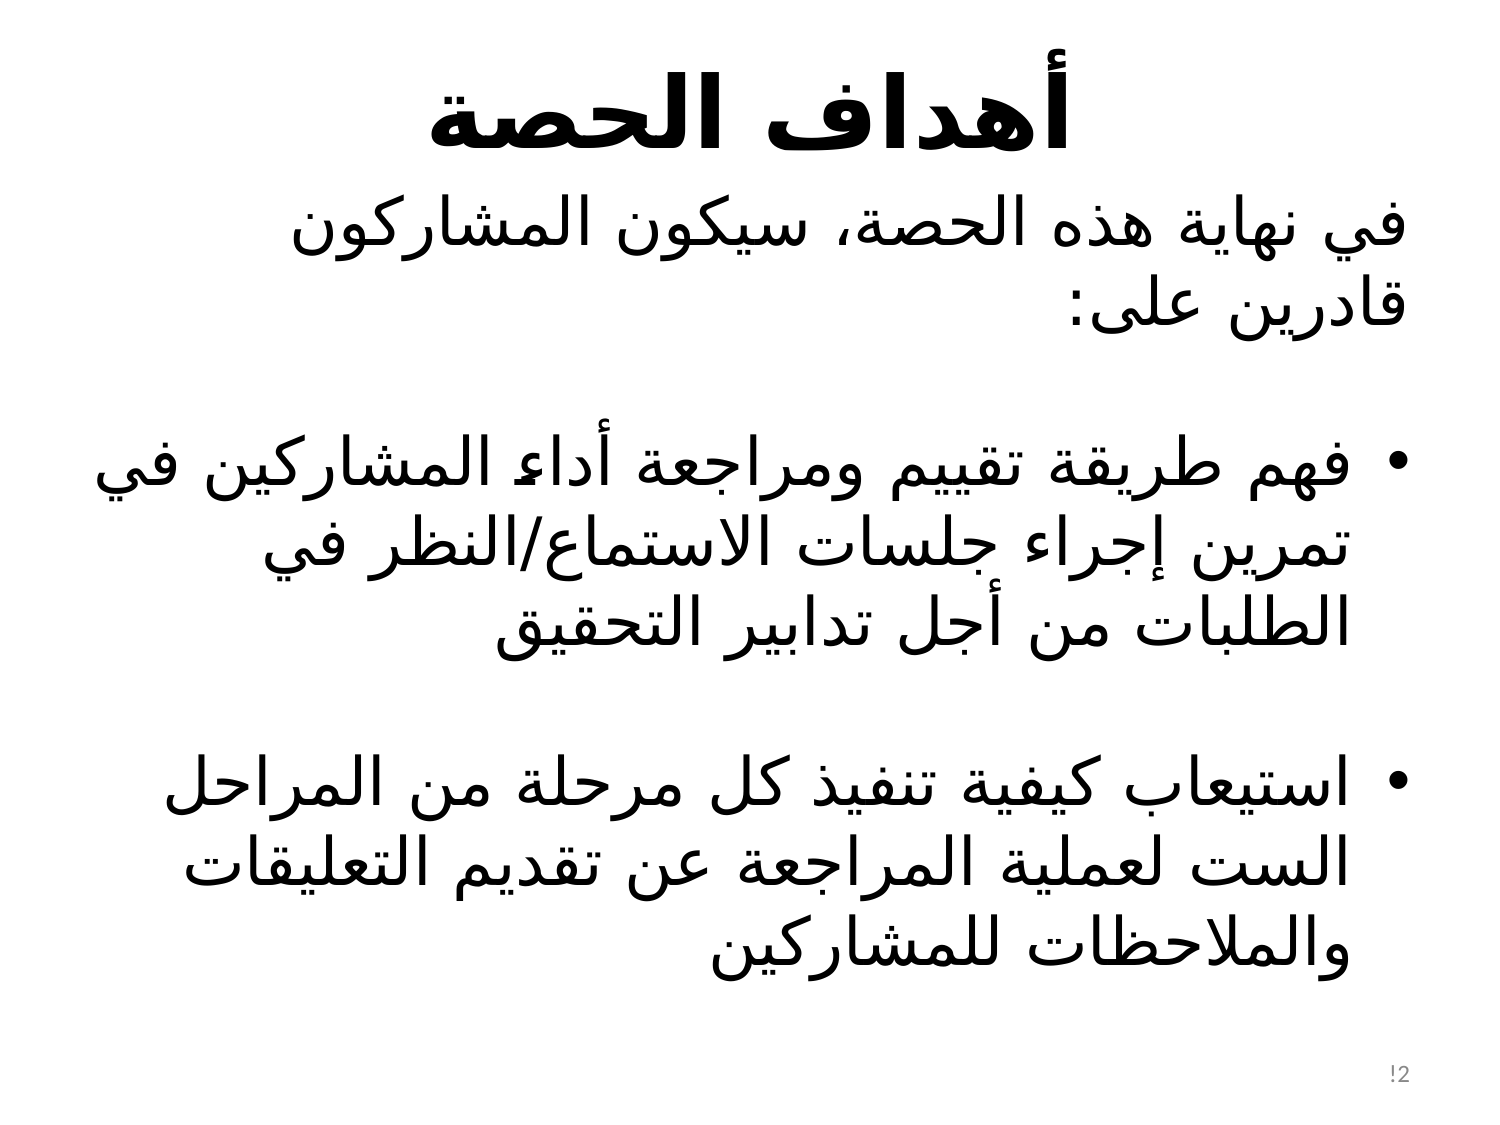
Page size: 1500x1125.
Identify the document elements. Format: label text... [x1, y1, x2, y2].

title أهداف الحصة [75, 45, 1425, 171]
slide_number !2 [1074, 1042, 1425, 1103]
text_box في نهاية هذه الحصة، سيكون المشاركون قادرين على: فهم طريقة تقييم ومراجعة أداء المشاركين في تمرين إجراء جلسات الاستماع/النظر في الطلبات من أجل تدابير التحقيق استيعاب كيفية تنفيذ كل مرحلة من المراحل الست لعملية المراجعة عن تقديم التعليقات والملاحظات للمشاركين [74, 171, 1425, 1048]
